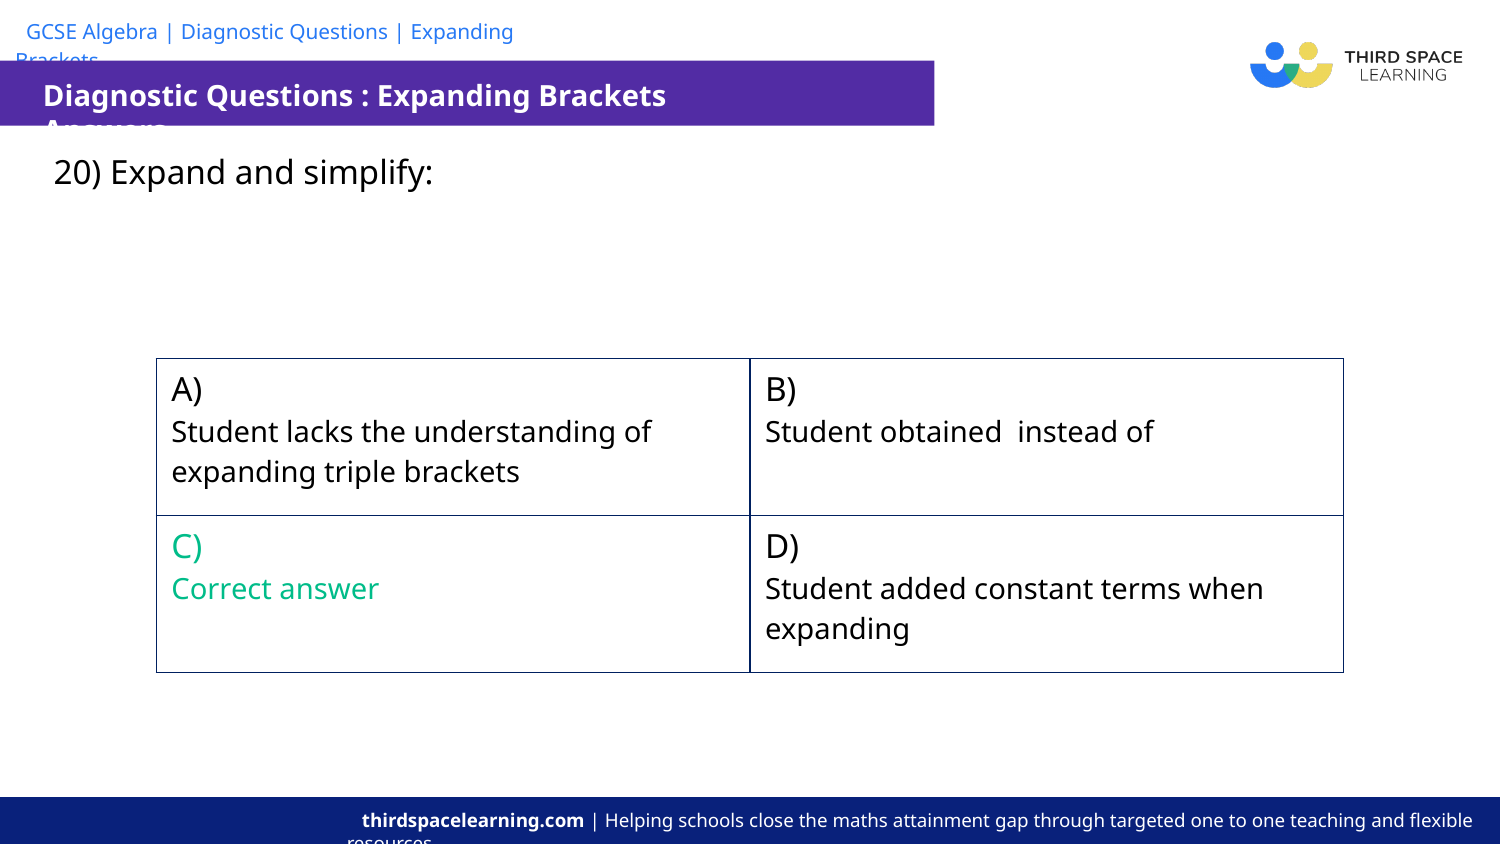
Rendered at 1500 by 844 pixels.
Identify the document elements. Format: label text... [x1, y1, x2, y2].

text_box Diagnostic Questions : Expanding Brackets Answers [27, 61, 778, 141]
picture [1250, 33, 1465, 99]
